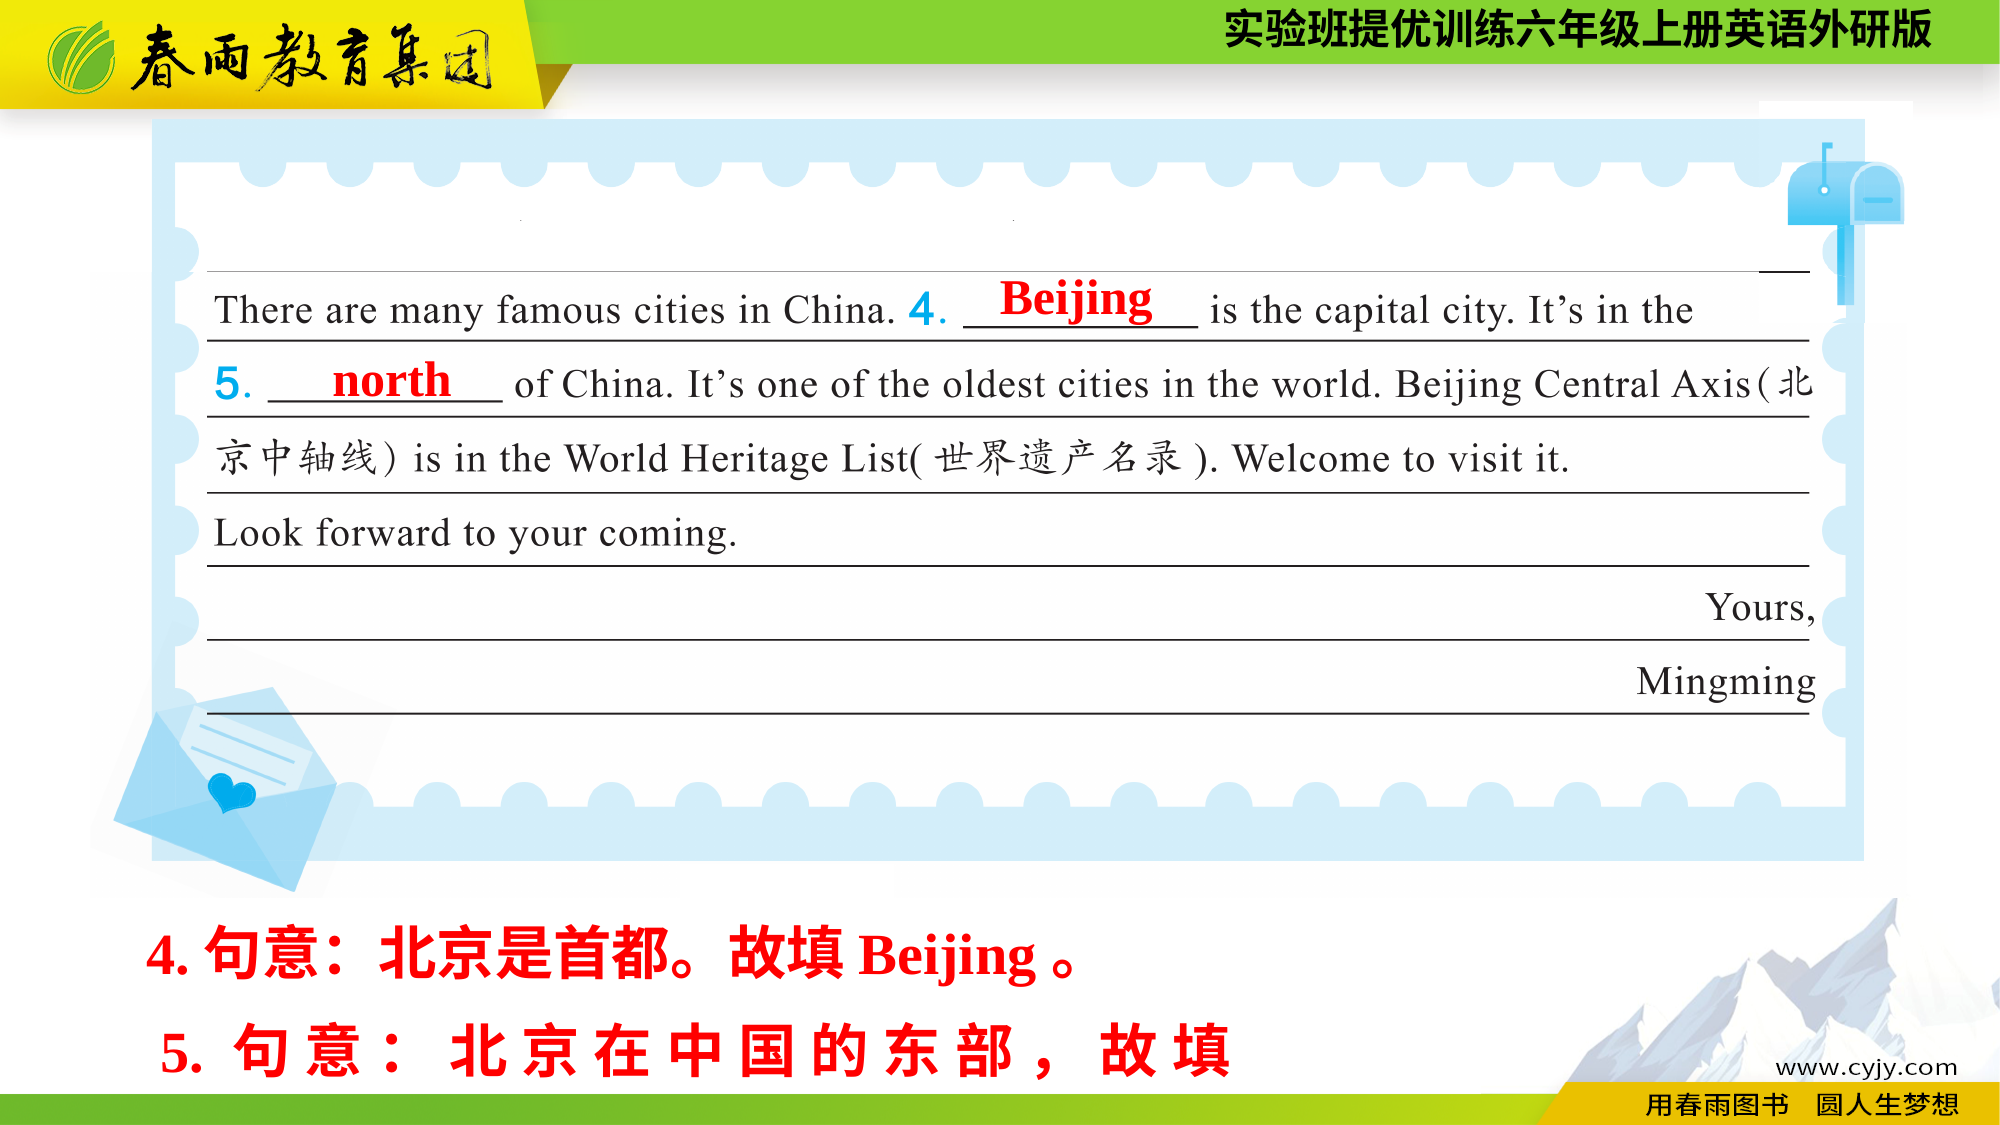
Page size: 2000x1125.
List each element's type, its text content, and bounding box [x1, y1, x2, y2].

text_box 5.句意：北京在中国的东部，故填north。 [145, 971, 1260, 1125]
picture [0, 0, 2000, 1125]
text_box 4.句意：北京是首都。故填Beijing。 [131, 909, 1124, 994]
